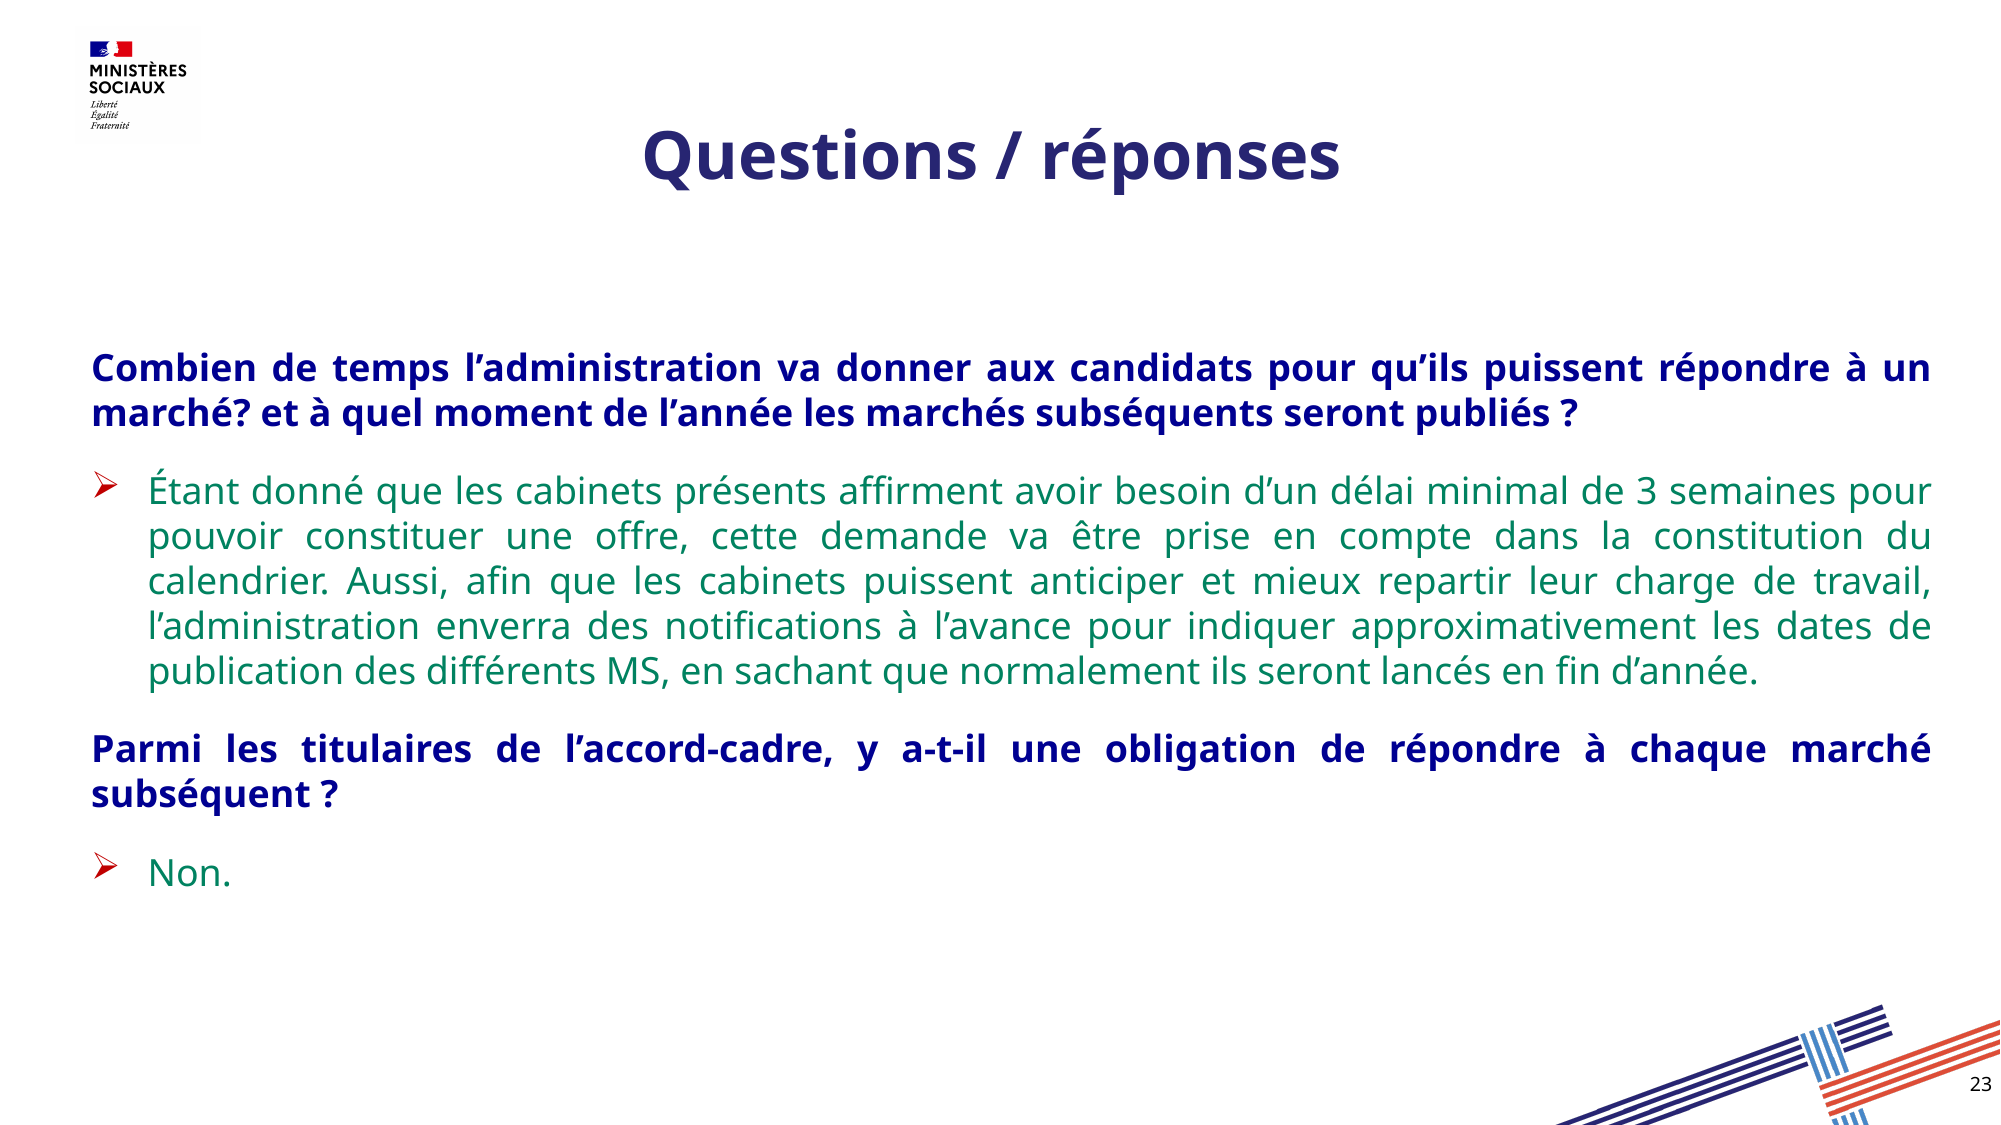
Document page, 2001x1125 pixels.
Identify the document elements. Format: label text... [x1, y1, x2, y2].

title Questions / réponses [70, 99, 1914, 218]
picture [75, 26, 201, 99]
picture [1550, 1108, 1618, 1125]
picture [1934, 943, 2000, 1125]
text_box Combien de temps l’administration va donner aux candidats pour qu’ils puissent répondre à un marché? et à quel moment de l’année les marchés subséquents seront publiés ? Étant donné que les cabinets présents affirment avoir besoin d’un délai minimal de 3 semaines pour pouvoir constituer une offre, cette demande va être prise en compte dans la constitution du calendrier. Aussi, afin que les cabinets puissent anticiper et mieux repartir leur charge de travail, l’administration enverra des notifications à l’avance pour indiquer approximativement les dates de publication des différents MS, en sachant que normalement ils seront lancés en fin d’année. Parmi les titulaires de l’accord-cadre, y a-t-il une obligation de répondre à chaque marché subséquent ? Non. [91, 343, 1934, 1108]
slide_number 23 [1618, 1046, 1993, 1125]
